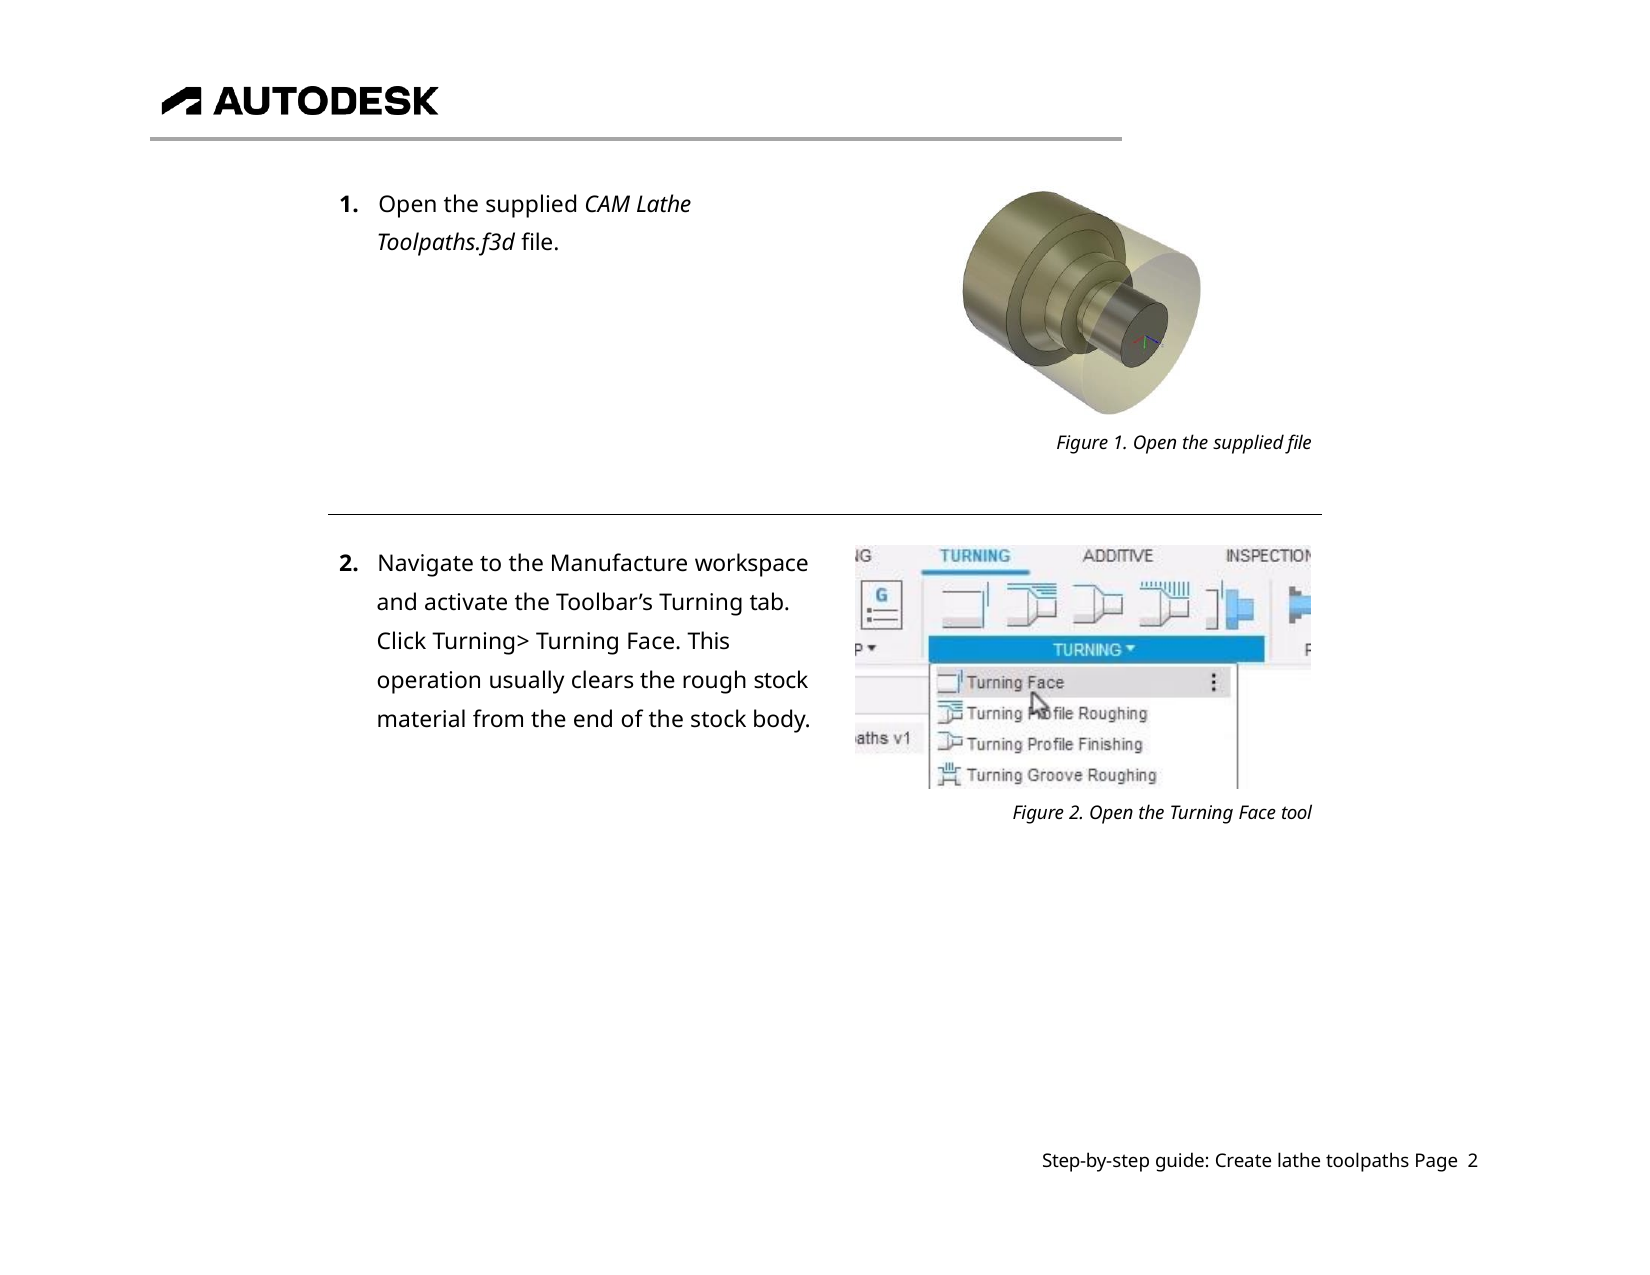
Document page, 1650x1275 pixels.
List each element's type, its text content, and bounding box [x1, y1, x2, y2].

table_cell 2. Navigate to the Manufacture workspace and activate the Toolbar’s Turning tab. Click Turning> Turning Face. This operation usually clears the rough stock material from the end of the stock body. [328, 515, 834, 835]
table_header 1. Open the supplied CAM Lathe Toolpaths.f3d file. [328, 187, 834, 514]
picture [161, 86, 439, 115]
table_cell Figure 2. Open the Turning Face tool [834, 515, 1322, 835]
picture [956, 186, 1204, 415]
picture [854, 544, 1311, 789]
slide_number Step-by-step guide: Create lathe toolpaths Page 20 [1040, 1145, 1509, 1275]
table_header Figure 1. Open the supplied file [834, 187, 1322, 514]
